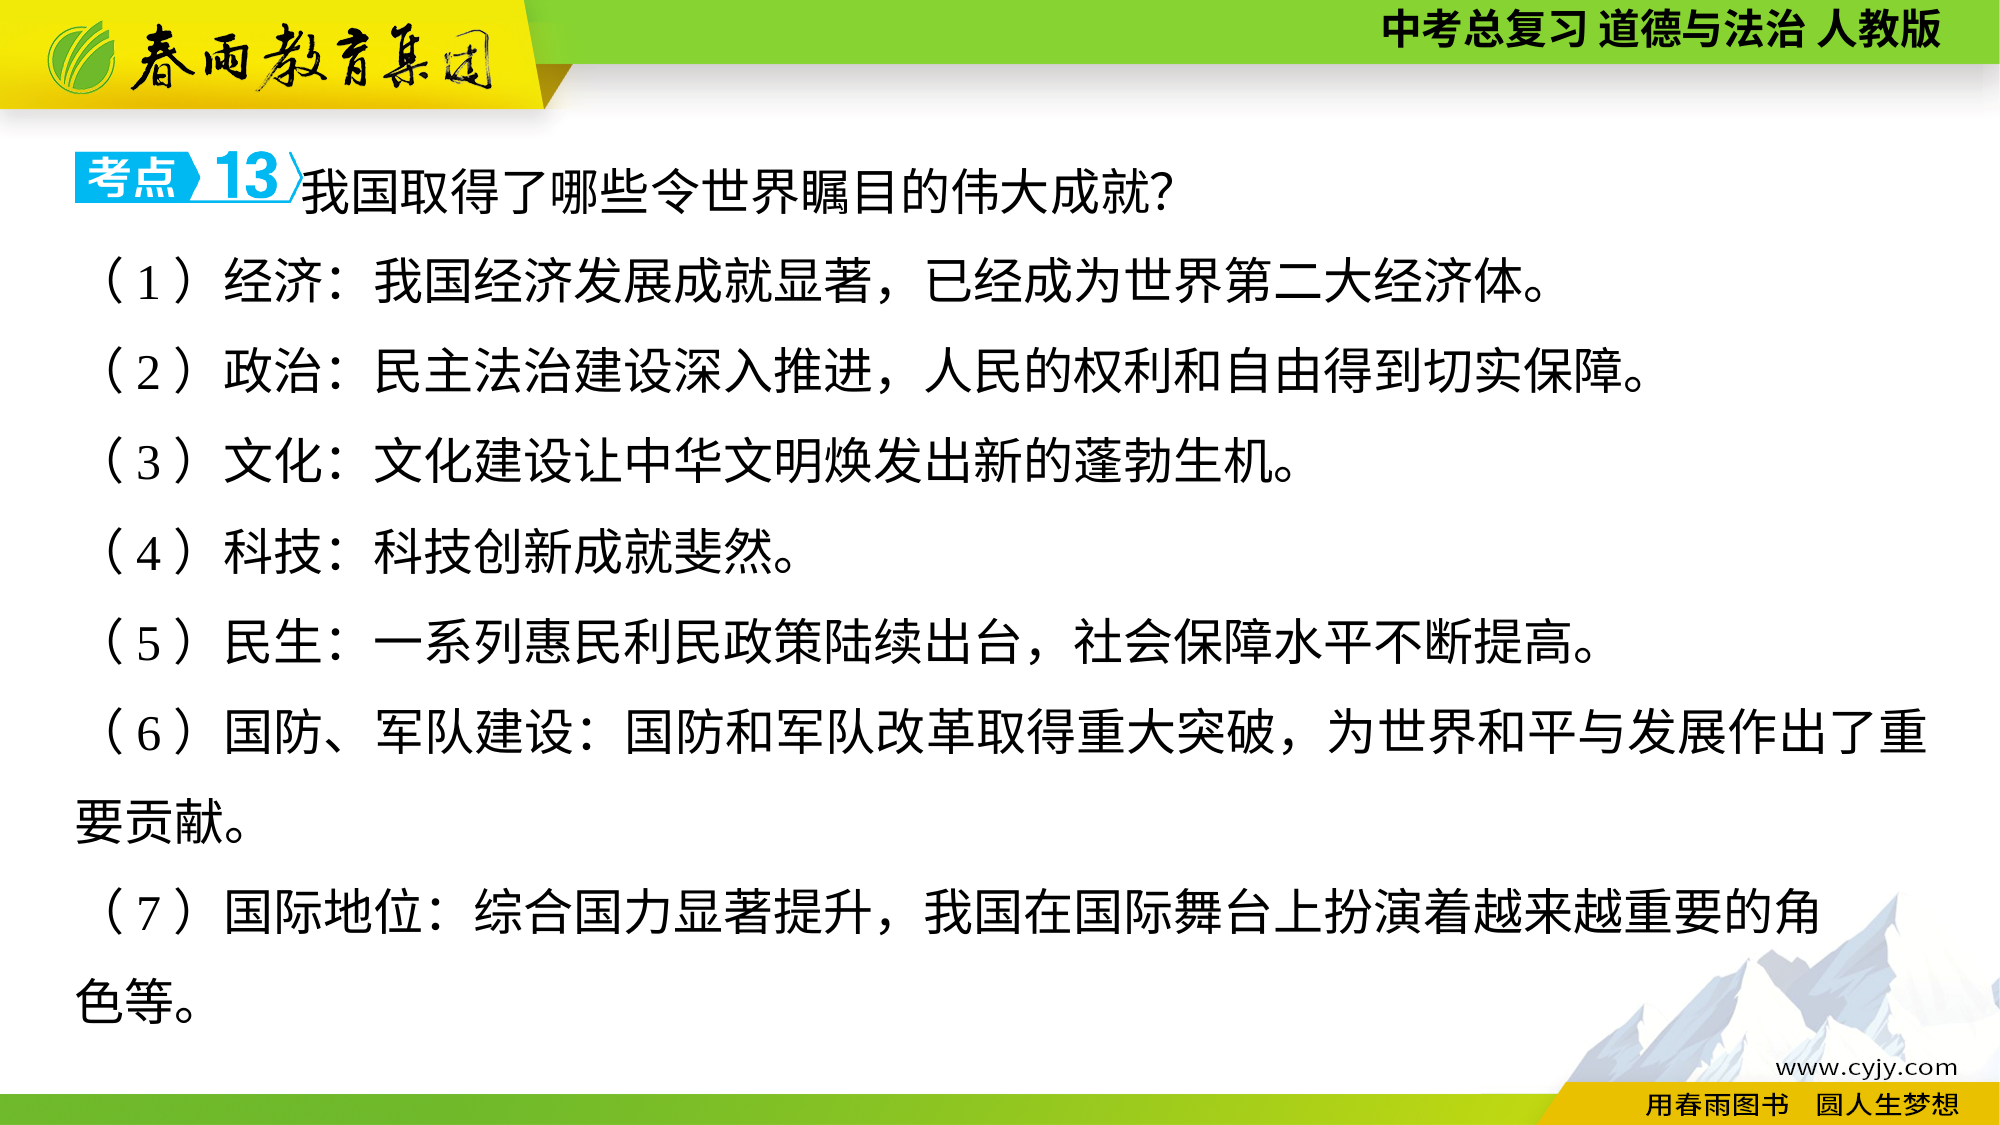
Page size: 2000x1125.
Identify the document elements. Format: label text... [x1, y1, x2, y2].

picture [0, 0, 2000, 1125]
list 我国取得了哪些令世界瞩目的伟大成就？ （1）经济：我国经济发展成就显著，已经成为世界第二大经济体。 （2）政治：民主法治建设深入推进，人民的权利和自由得到切实保障。 （3）文化：文化建设让中华文明焕发出新的蓬勃生机。 （4）科技：科技创新成就斐然。 （5）民生：一系列惠民利民政策陆续出台，社会保障水平不断提高。 （6）国防、军队建设：国防和军队改革取得重大突破，为世界和平与发展作出了重要贡献。 （7）国际地位：综合国力显著提升，我国在国际舞台上扮演着越来越重要的角 色等。 [59, 122, 1944, 1047]
